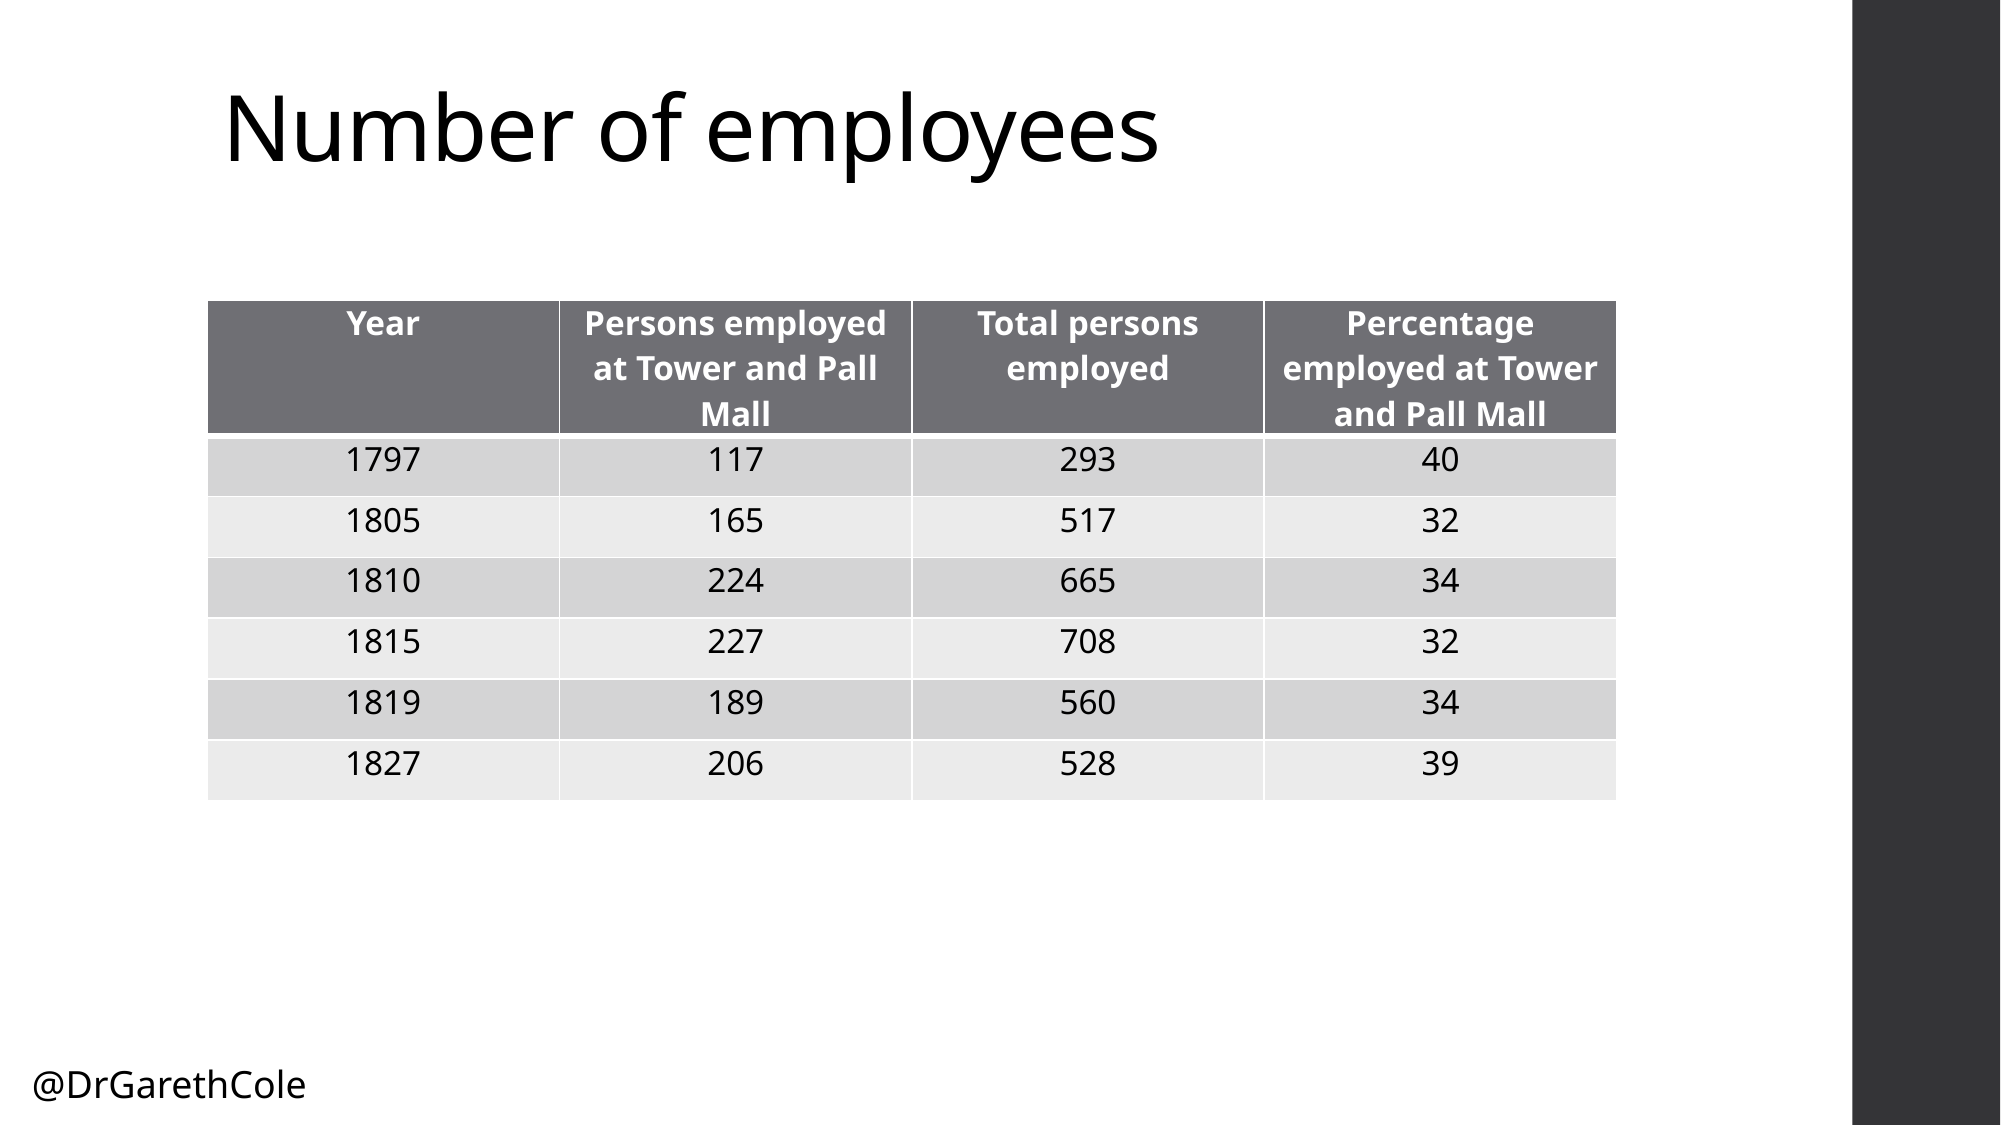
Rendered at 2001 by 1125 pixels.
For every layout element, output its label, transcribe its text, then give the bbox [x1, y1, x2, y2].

table_cell 32 [1265, 619, 1616, 678]
table_cell 1819 [208, 680, 559, 739]
table_header Total persons employed [913, 301, 1263, 433]
table_cell 1827 [208, 741, 559, 800]
table_cell 32 [1265, 497, 1616, 557]
table_cell 165 [560, 497, 911, 557]
table_cell 1797 [208, 439, 559, 496]
table_cell 293 [913, 439, 1263, 496]
table_cell 34 [1265, 680, 1616, 739]
table_header Year [208, 301, 559, 433]
table_cell 206 [560, 741, 911, 800]
table_cell 665 [913, 558, 1263, 617]
table_cell 528 [913, 741, 1263, 800]
table_header Percentage employed at Tower and Pall Mall [1265, 301, 1616, 433]
table_cell 517 [913, 497, 1263, 557]
table_cell 189 [560, 680, 911, 739]
table_cell 1810 [208, 558, 559, 617]
table_cell 117 [560, 439, 911, 496]
table_cell 224 [560, 558, 911, 617]
text_box @DrGarethCole [17, 1053, 329, 1114]
title Number of employees [206, 60, 1797, 190]
table_header Persons employed at Tower and Pall Mall [560, 301, 911, 433]
table_cell 1805 [208, 497, 559, 557]
table_cell 1815 [208, 619, 559, 678]
table_cell 34 [1265, 558, 1616, 617]
table_cell 560 [913, 680, 1263, 739]
table_cell 708 [913, 619, 1263, 678]
table_cell 39 [1265, 741, 1616, 800]
table_cell 227 [560, 619, 911, 678]
table_cell 40 [1265, 439, 1616, 496]
